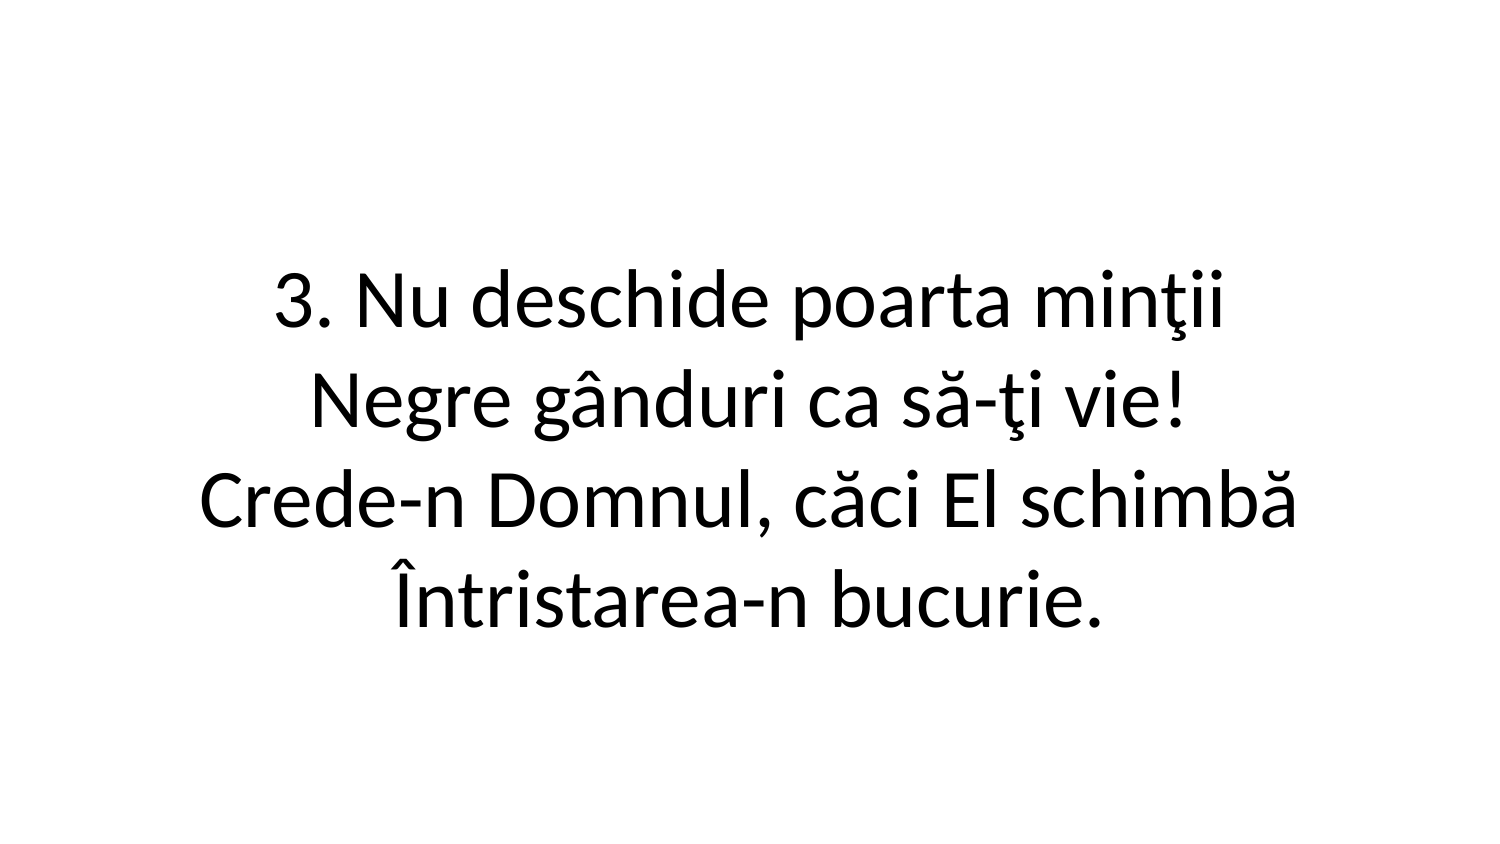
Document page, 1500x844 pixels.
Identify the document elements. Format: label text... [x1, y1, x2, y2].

text_box 3. Nu deschide poarta minţii Negre gânduri ca să-ţi vie! Crede-n Domnul, căci El schimbă Întristarea-n bucurie. [184, 192, 1316, 652]
